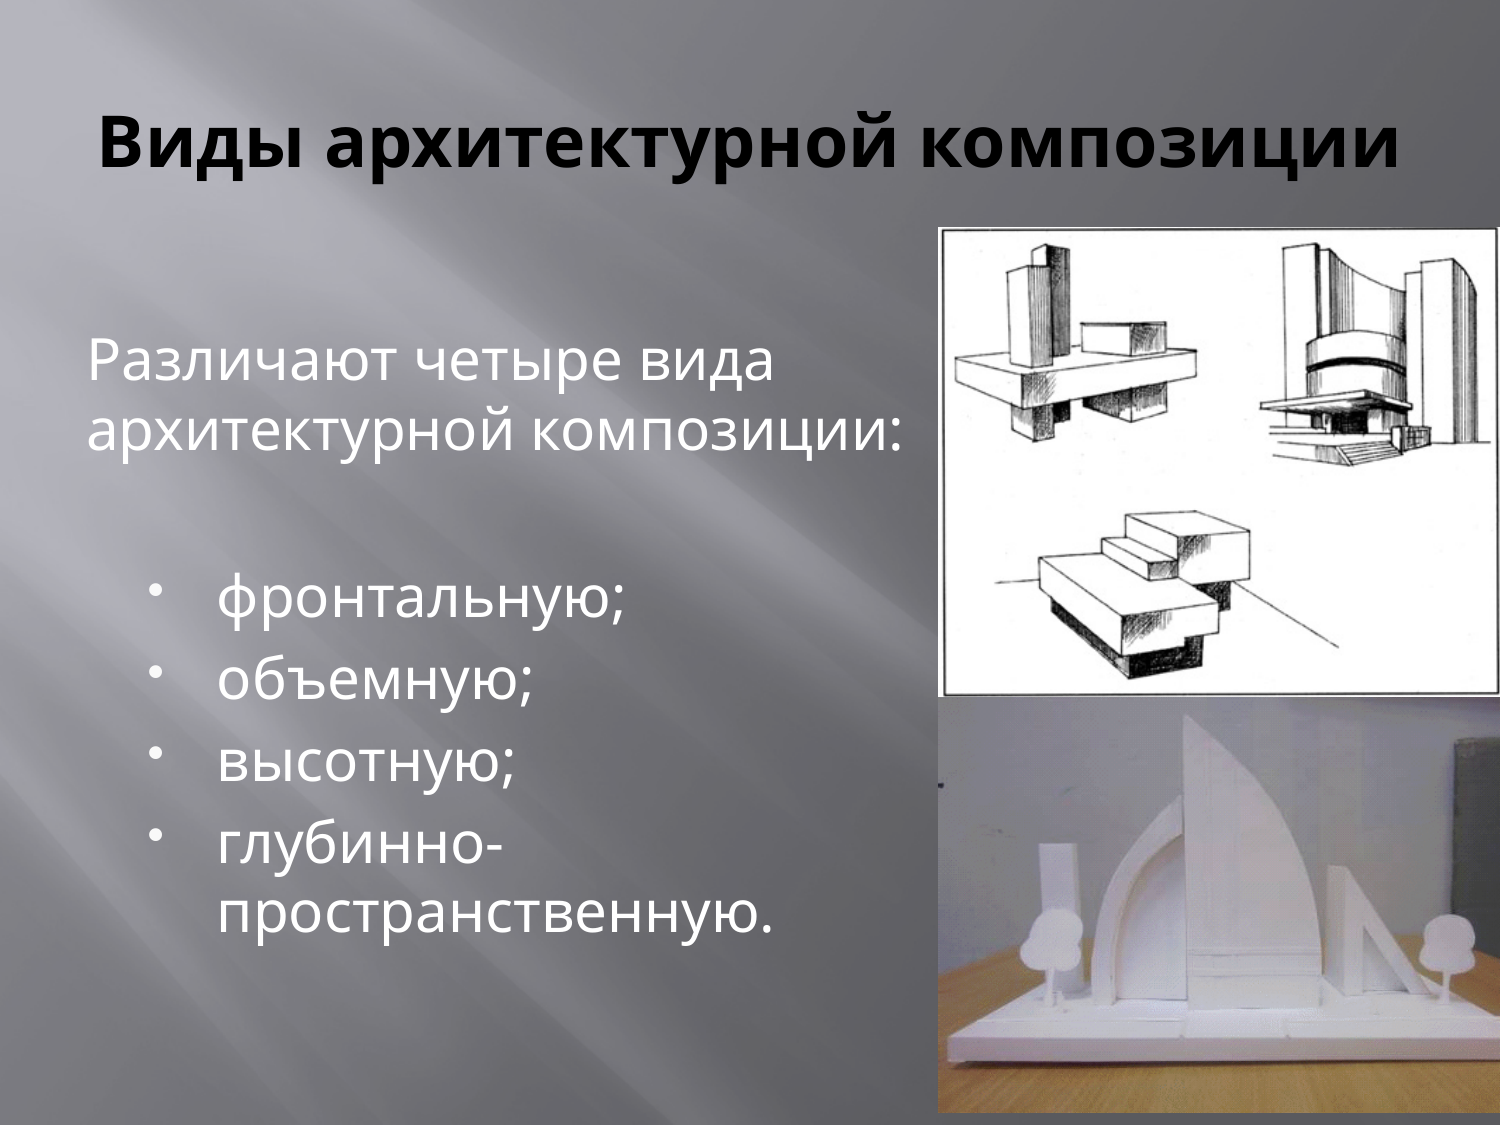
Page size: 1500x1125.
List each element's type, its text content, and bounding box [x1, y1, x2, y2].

list фронтальную; объемную; высотную; глубинно-пространственную. [112, 470, 895, 1125]
title Виды архитектурной композиции [75, 45, 1425, 233]
picture [937, 227, 1500, 1113]
text_box Различают четыре вида архитектурной композиции: [71, 314, 934, 470]
